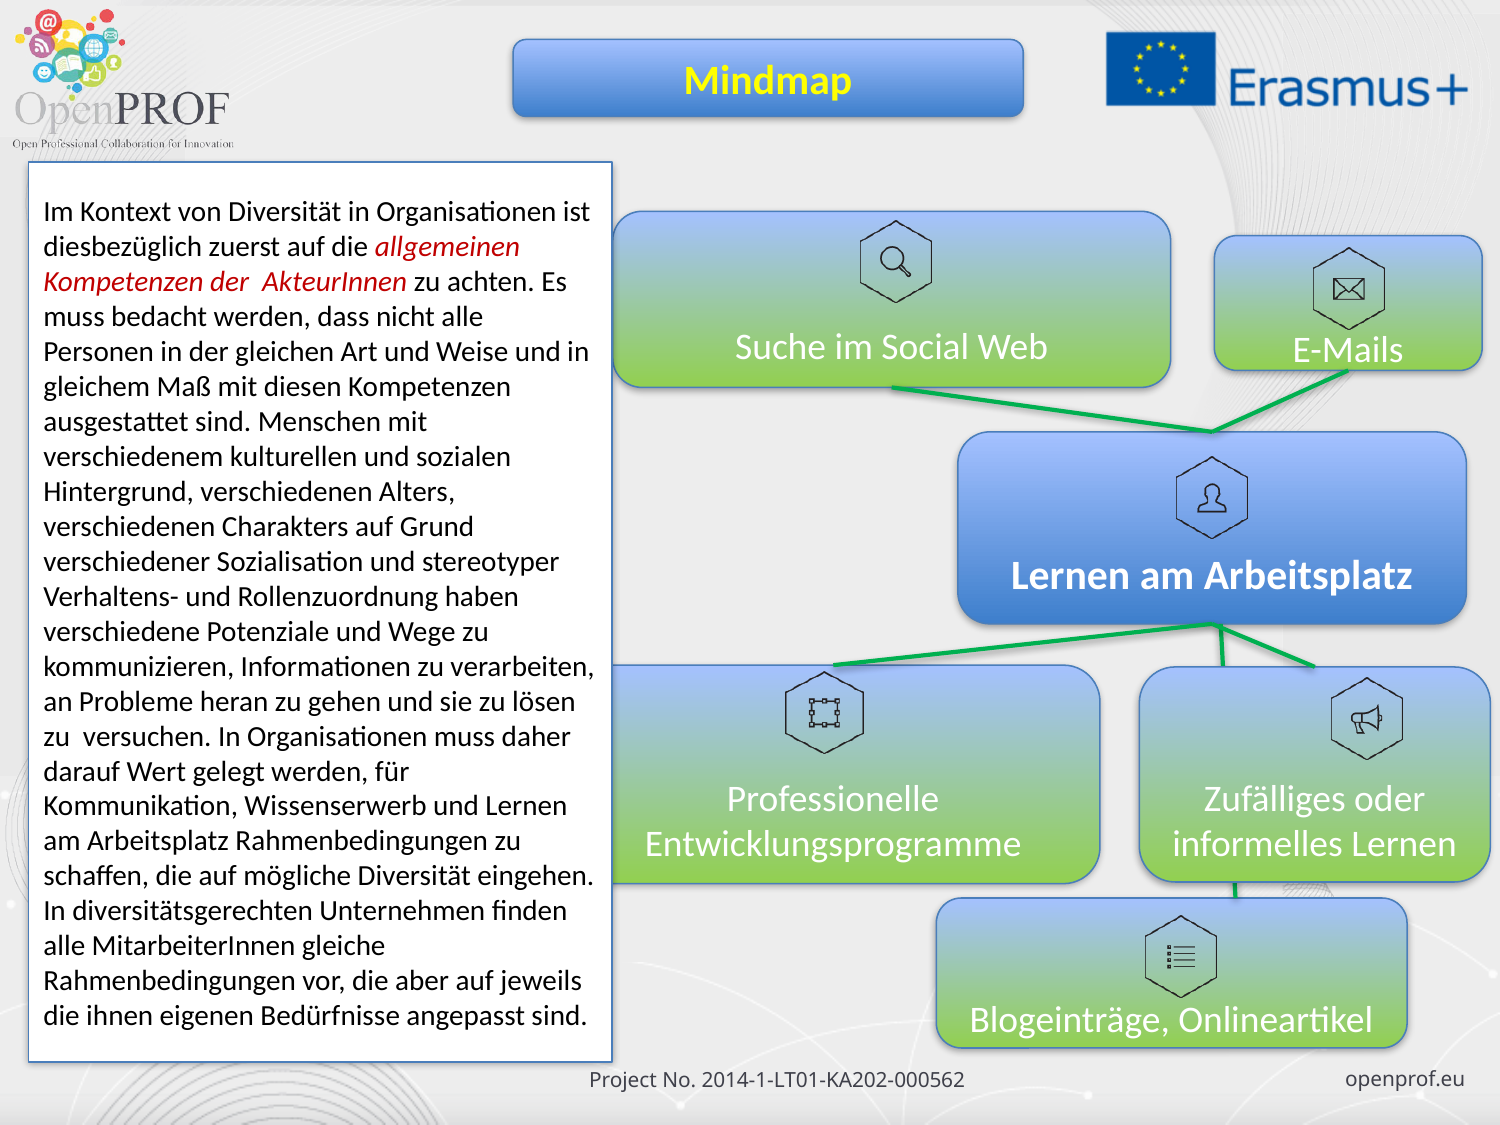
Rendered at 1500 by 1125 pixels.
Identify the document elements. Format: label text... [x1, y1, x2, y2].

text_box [1211, 235, 1483, 433]
text_box Im Kontext von Diversität in Organisationen ist diesbezüglich zuerst auf die allgemeinen Kompetenzen der AkteurInnen zu achten. Es muss bedacht werden, dass nicht alle Personen in der gleichen Art und Weise und in gleichem Maß mit diesen Kompetenzen ausgestattet sind. Menschen mit verschiedenem kulturellen und sozialen Hintergrund, verschiedenen Alters, verschiedenen Charakters auf Grund verschiedener Sozialisation und stereotyper Verhaltens- und Rollenzuordnung haben verschiedene Potenziale und Wege zu kommunizieren, Informationen zu verarbeiten, an Probleme heran zu gehen und sie zu lösen zu versuchen. In Organisationen muss daher darauf Wert gelegt werden, für Kommunikation, Wissenserwerb und Lernen am Arbeitsplatz Rahmenbedingungen zu schaffen, die auf mögliche Diversität eingehen. In diversitätsgerechten Unternehmen finden alle MitarbeiterInnen gleiche Rahmenbedingungen vor, die aber auf jeweils die ihnen eigenen Bedürfnisse angepasst sind. [28, 161, 613, 1063]
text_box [566, 623, 934, 884]
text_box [612, 210, 1213, 432]
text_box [1139, 623, 1491, 883]
picture [0, 0, 1500, 1125]
text_box Lernen am Arbeitsplatz [957, 441, 1468, 622]
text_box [936, 623, 1408, 1049]
text_box Mindmap [512, 38, 1025, 118]
